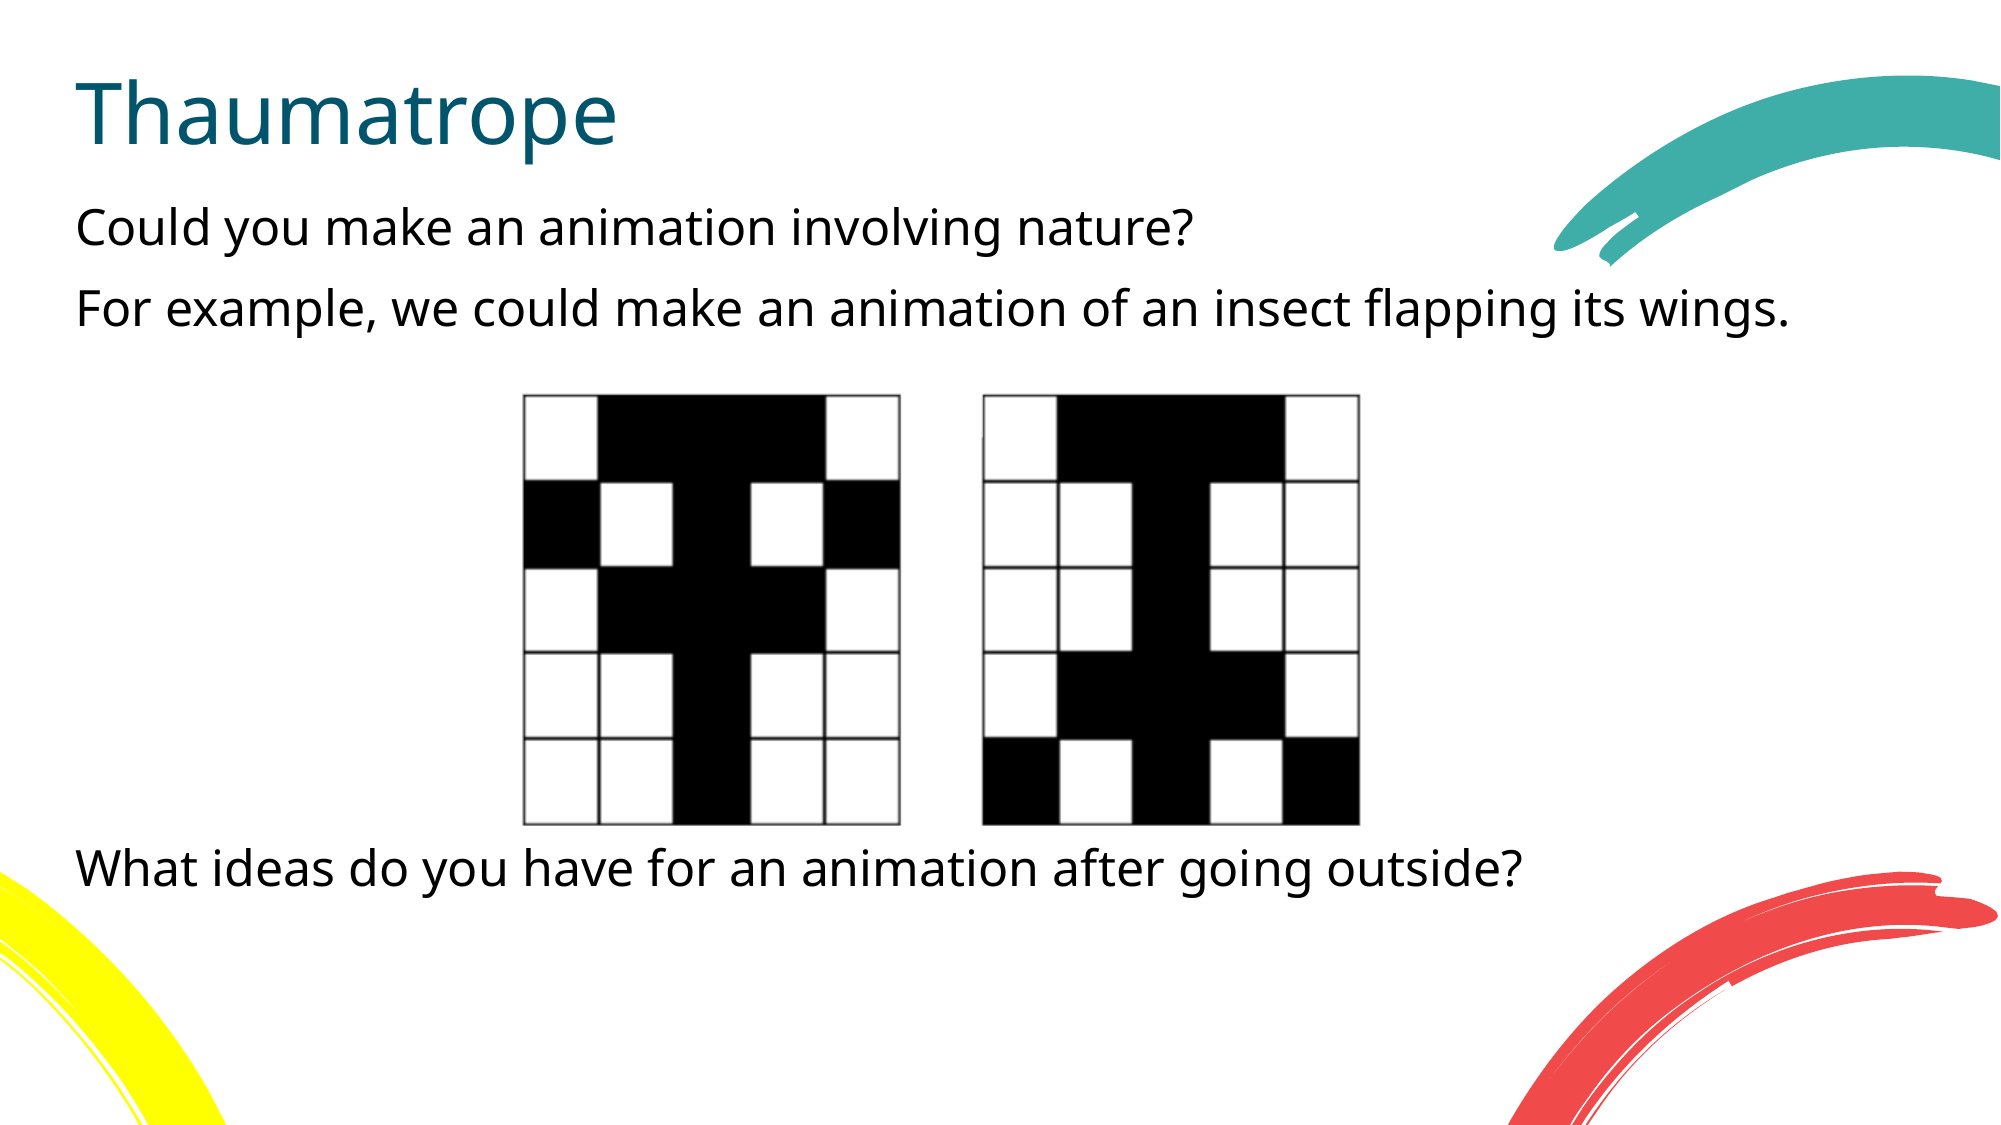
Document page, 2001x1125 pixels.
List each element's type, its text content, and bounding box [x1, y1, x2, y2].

title Thaumatrope [55, 50, 1828, 175]
list Could you make an animation involving nature? For example, we could make an animation of an insect flapping its wings. What ideas do you have for an animation after going outside? [55, 175, 1828, 1002]
picture [502, 376, 1381, 845]
